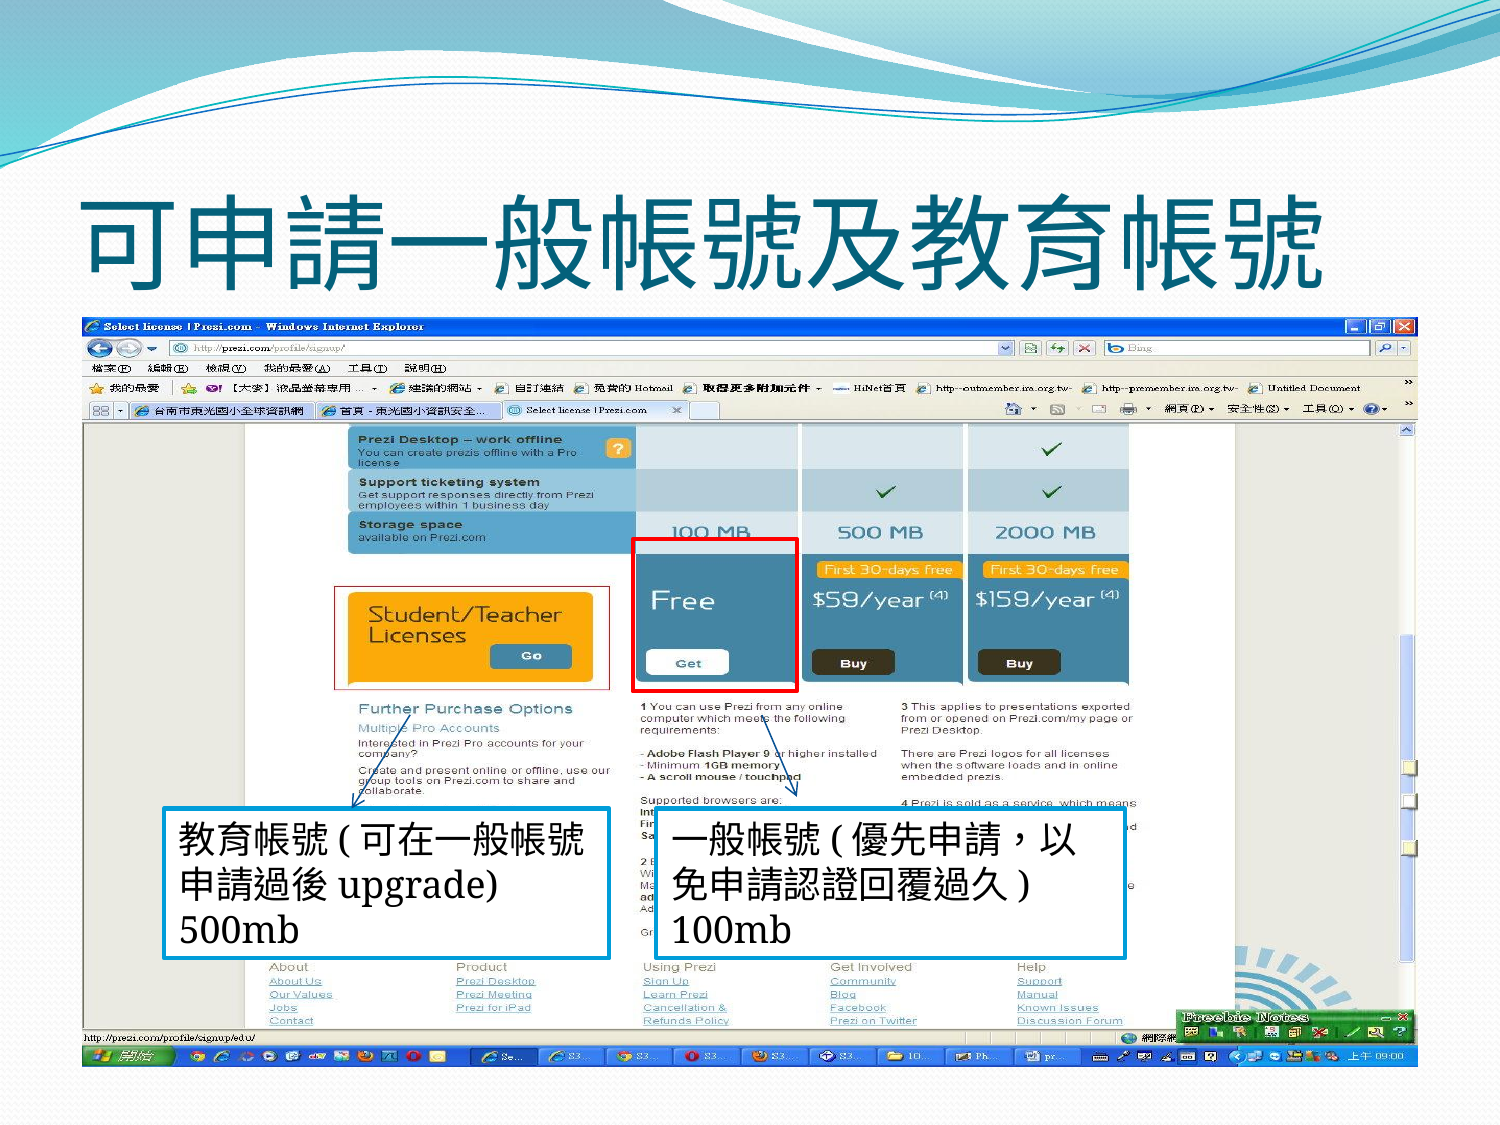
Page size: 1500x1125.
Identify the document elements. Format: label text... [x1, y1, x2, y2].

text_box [738, 738, 821, 774]
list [81, 317, 1419, 1067]
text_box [731, 739, 827, 786]
title 可申請一般帳號及教育帳號 [74, 115, 1426, 304]
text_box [326, 733, 434, 803]
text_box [333, 732, 428, 792]
